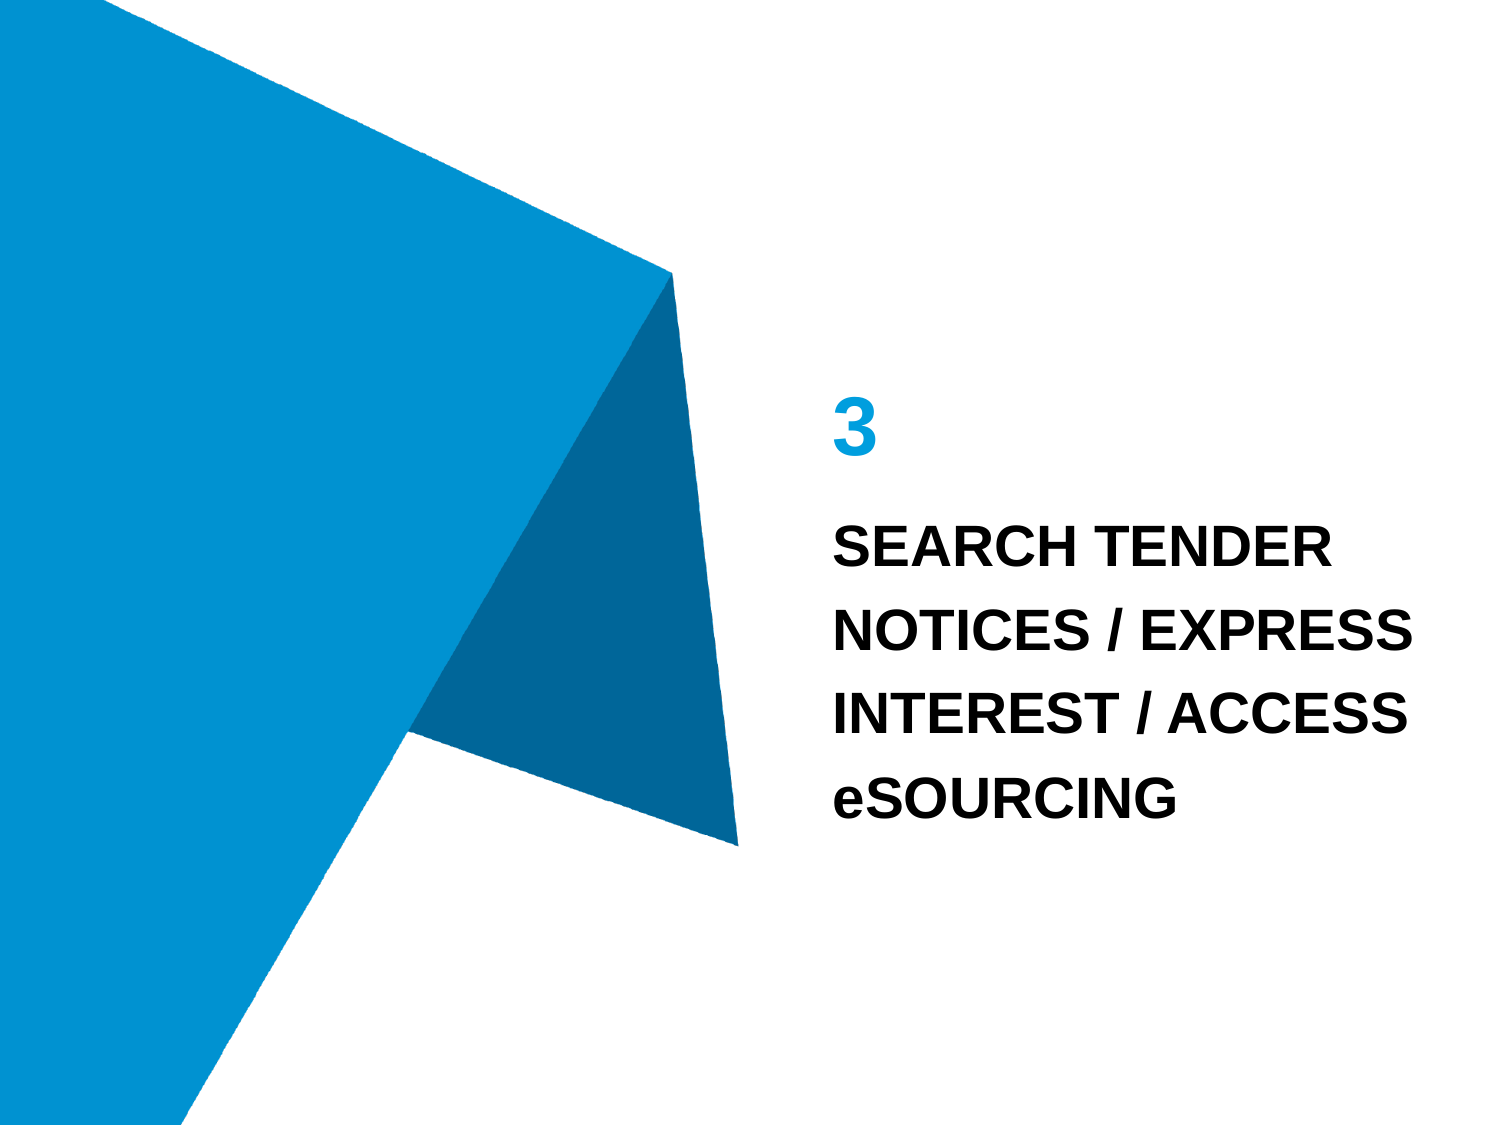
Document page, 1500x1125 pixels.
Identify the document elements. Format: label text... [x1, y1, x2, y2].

title SEARCH TENDER NOTICES / EXPRESS INTEREST / ACCESS eSOURCING [832, 493, 1430, 851]
list 3 [832, 282, 1382, 472]
picture [107, 0, 1500, 1125]
